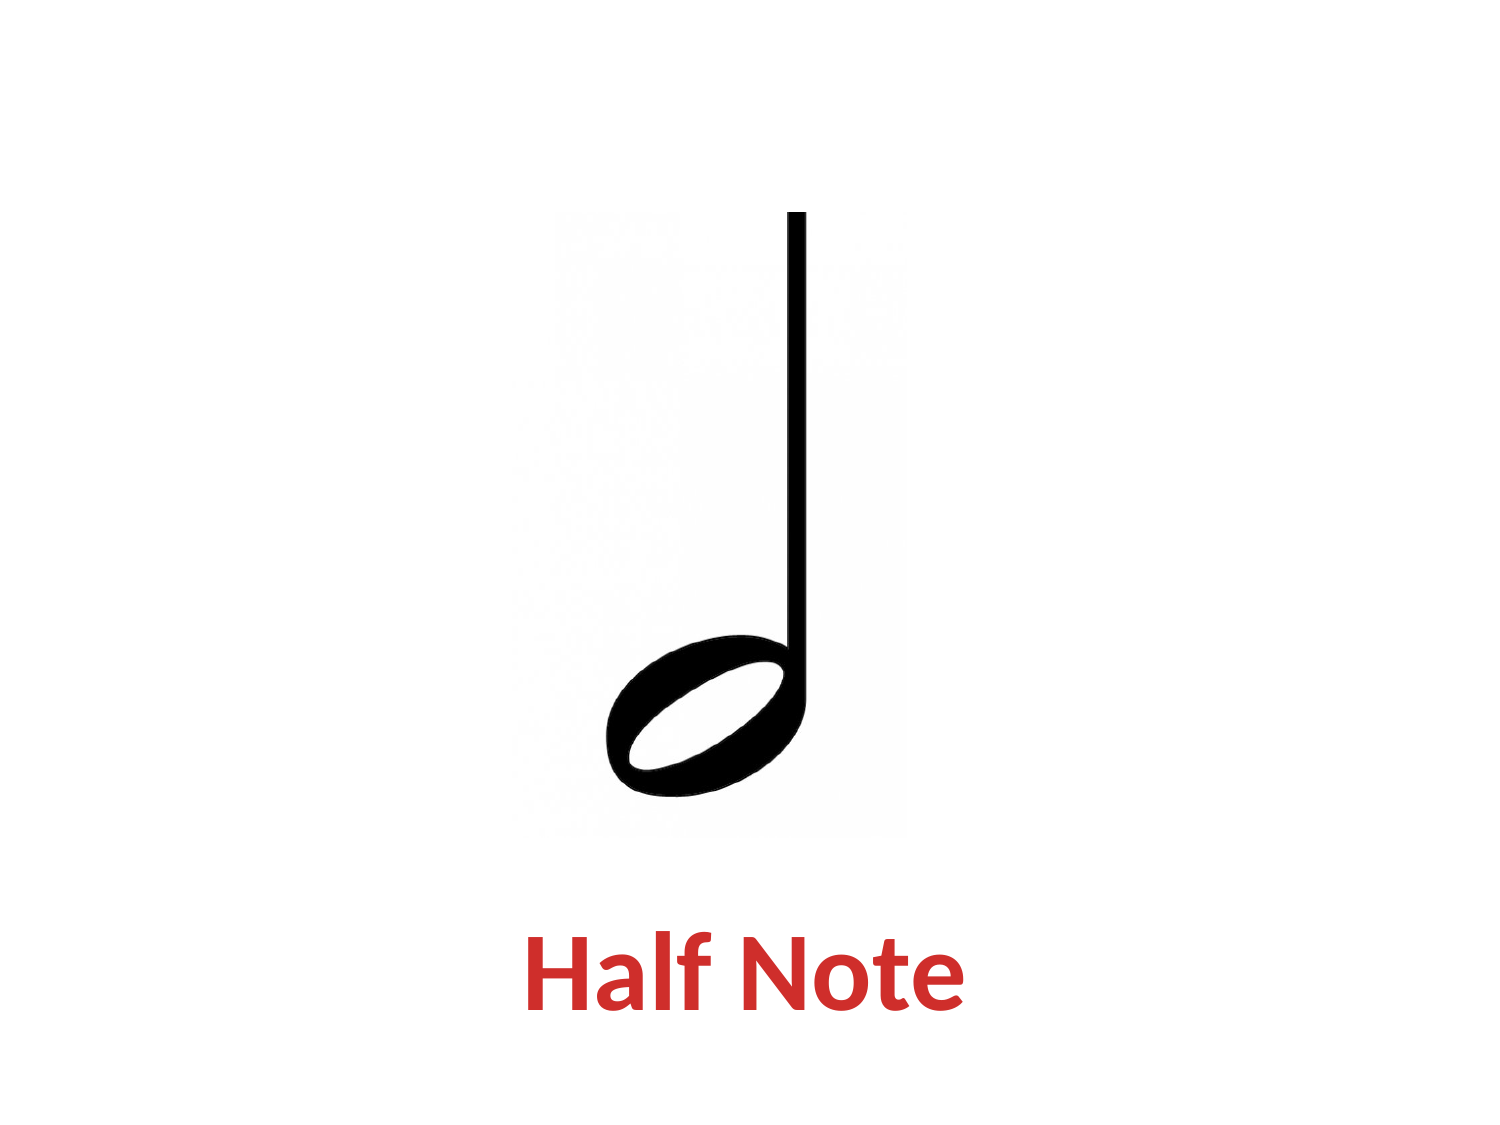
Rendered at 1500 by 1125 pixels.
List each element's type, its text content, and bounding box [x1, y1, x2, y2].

text_box Half Note [507, 889, 983, 1040]
picture [512, 212, 907, 838]
